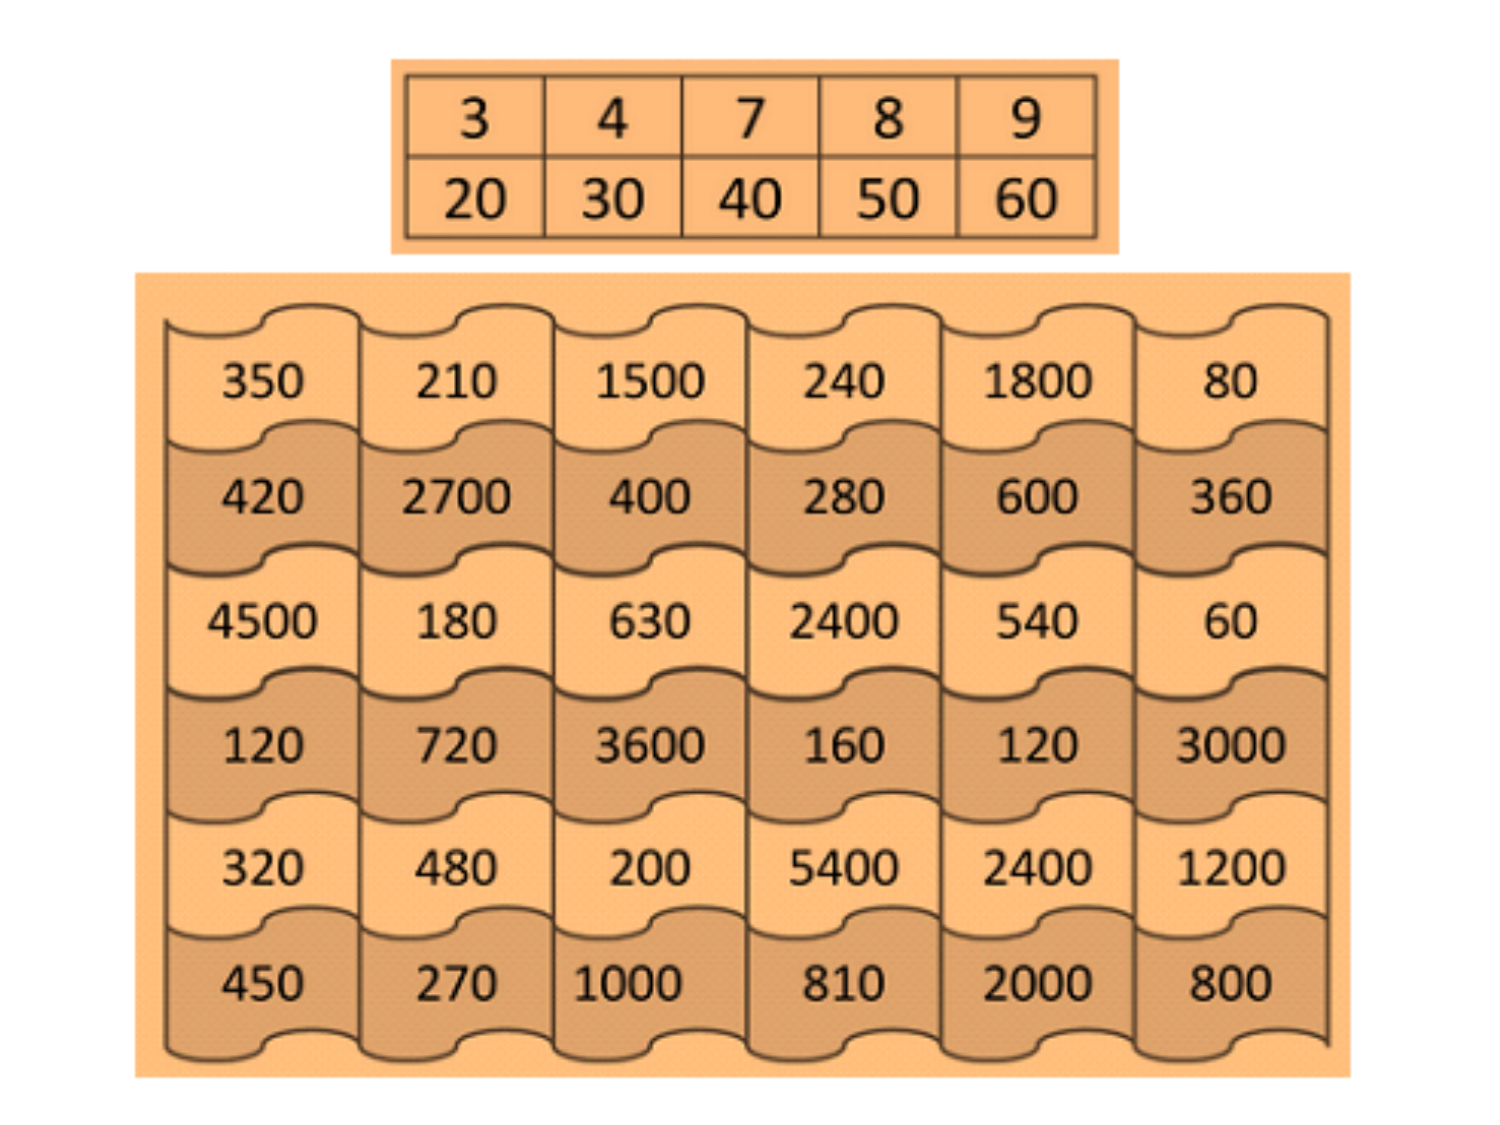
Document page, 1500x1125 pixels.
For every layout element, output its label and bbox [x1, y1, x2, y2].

picture [126, 42, 1377, 1107]
